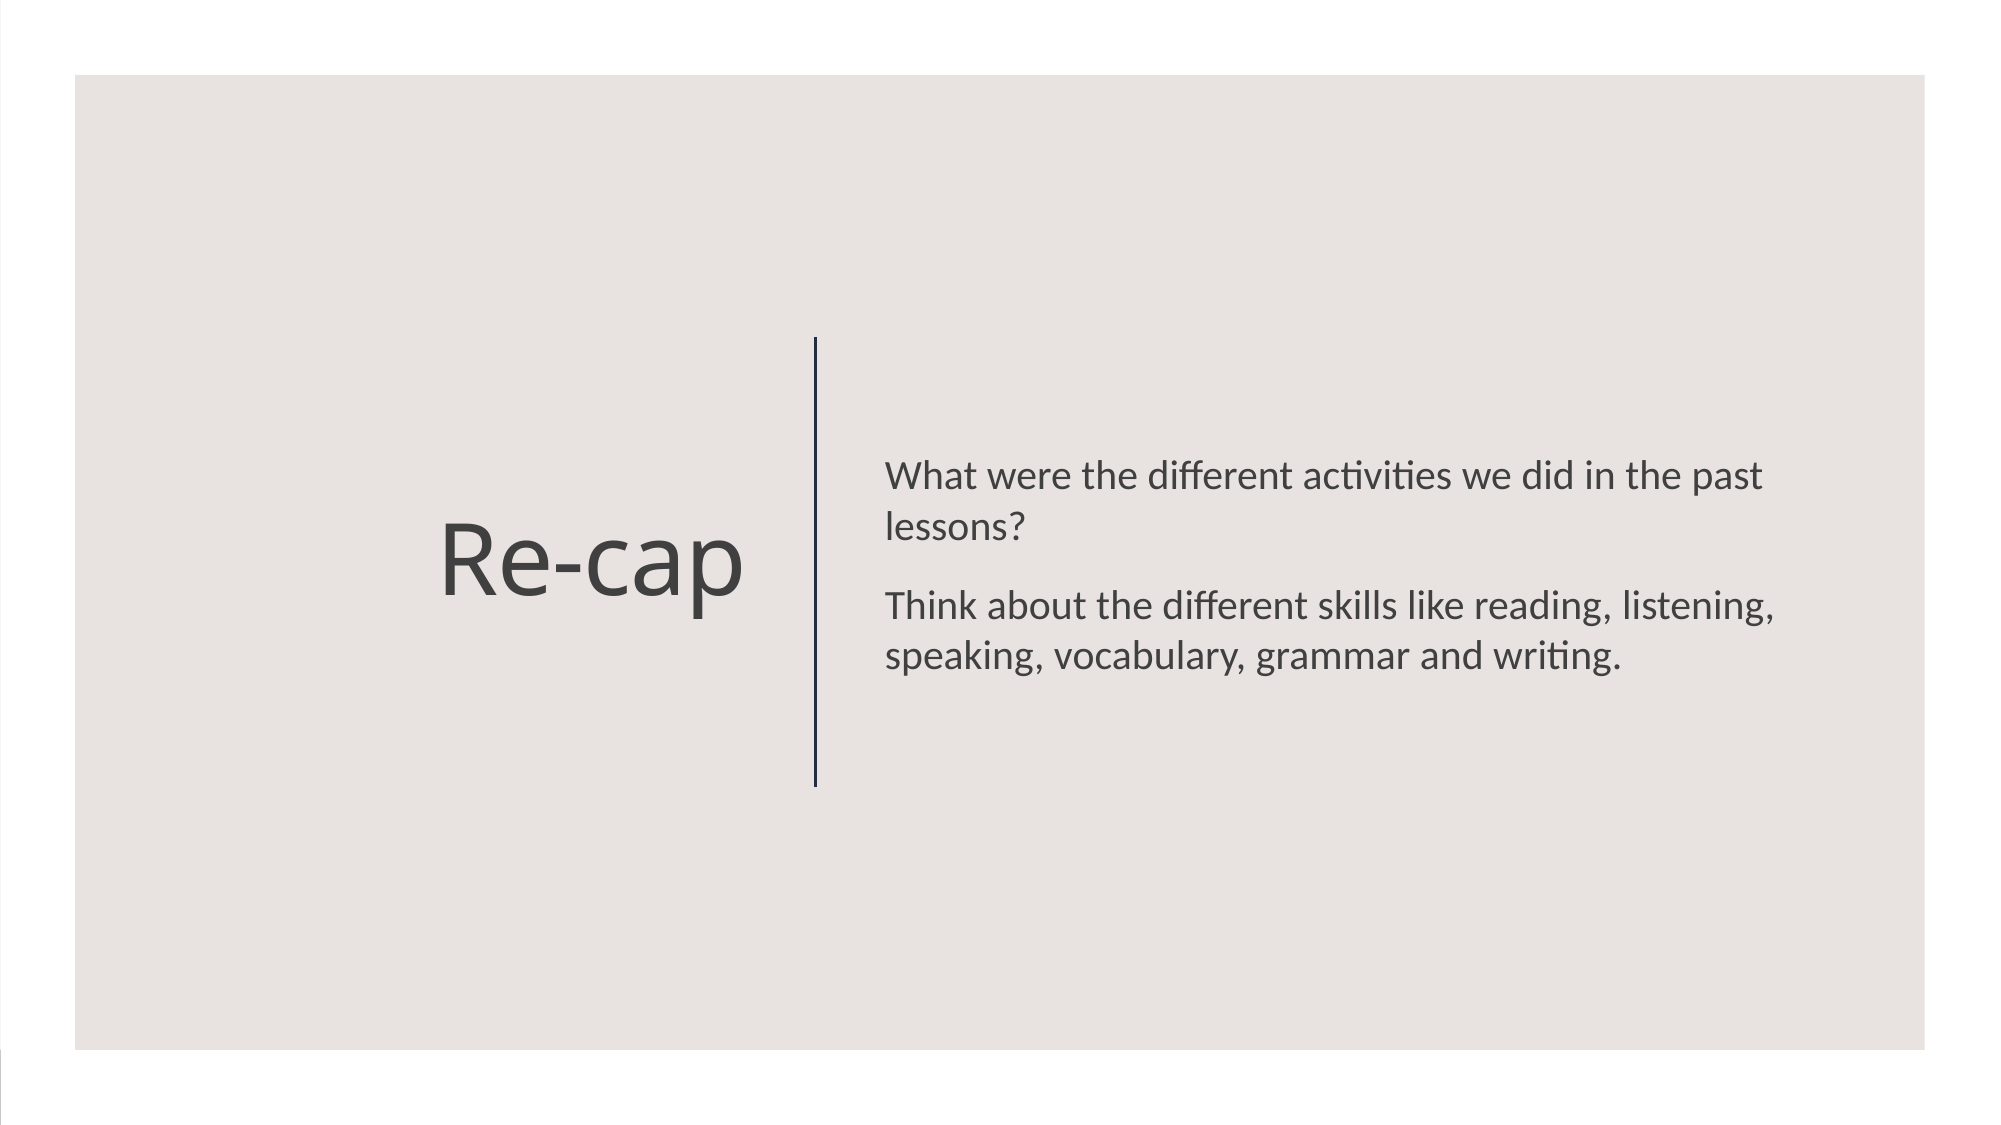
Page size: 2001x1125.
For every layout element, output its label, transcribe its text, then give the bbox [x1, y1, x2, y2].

list What were the different activities we did in the past lessons? Think about the different skills like reading, listening, speaking, vocabulary, grammar and writing. [869, 158, 1849, 969]
text_box [74, 74, 1926, 1051]
title Re-cap [140, 158, 763, 969]
text_box [0, 0, 2000, 1125]
